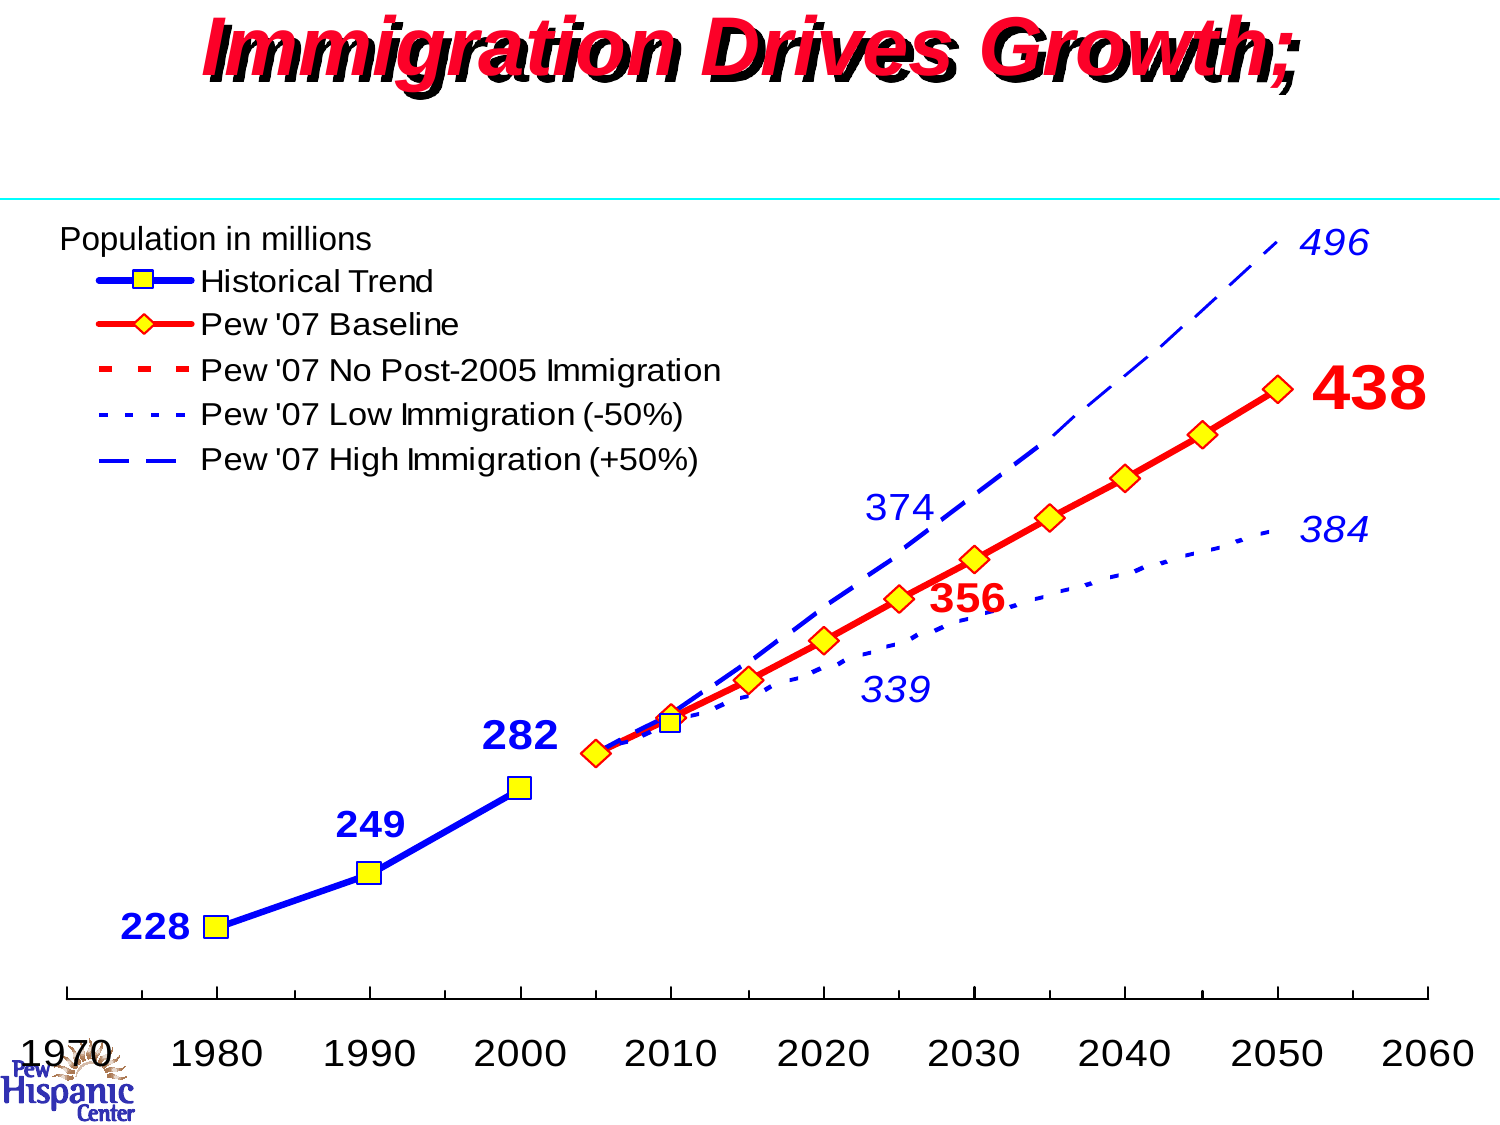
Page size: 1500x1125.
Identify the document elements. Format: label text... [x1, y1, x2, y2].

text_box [0, 161, 1500, 1124]
title Immigration Drives Growth; [0, 0, 1500, 161]
